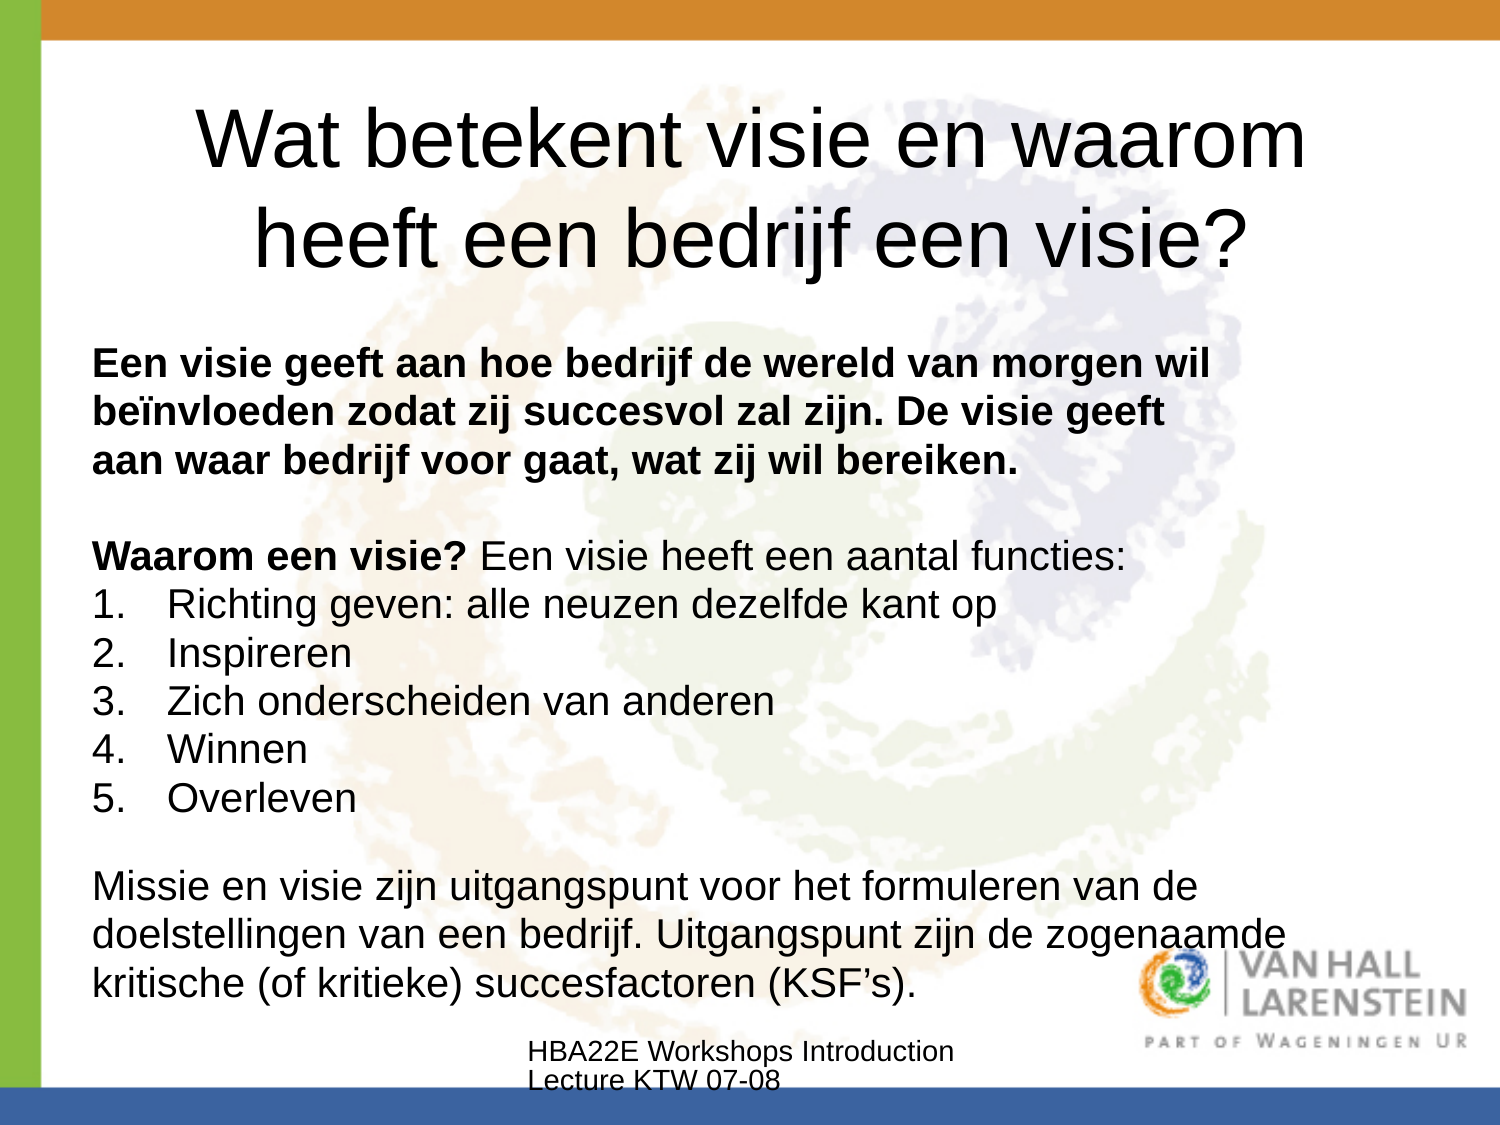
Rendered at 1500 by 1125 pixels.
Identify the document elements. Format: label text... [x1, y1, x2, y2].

picture [0, 0, 1500, 1125]
footer HBA22E Workshops Introduction Lecture KTW 07-08 [512, 1076, 988, 1103]
list Een visie geeft aan hoe bedrijf de wereld van morgen wil beïnvloeden zodat zij succesvol zal zijn. De visie geeft aan waar bedrijf voor gaat, wat zij wil bereiken. Waarom een visie? Een visie heeft een aantal functies: Richting geven: alle neuzen dezelfde kant op Inspireren Zich onderscheiden van anderen Winnen Overleven Missie en visie zijn uitgangspunt voor het formuleren van de doelstellingen van een bedrijf. Uitgangspunt zijn de zogenaamde kritische (of kritieke) succesfactoren (KSF’s). [76, 338, 1427, 1076]
title Wat betekent visie en waarom heeft een bedrijf een visie? [76, 90, 1427, 278]
